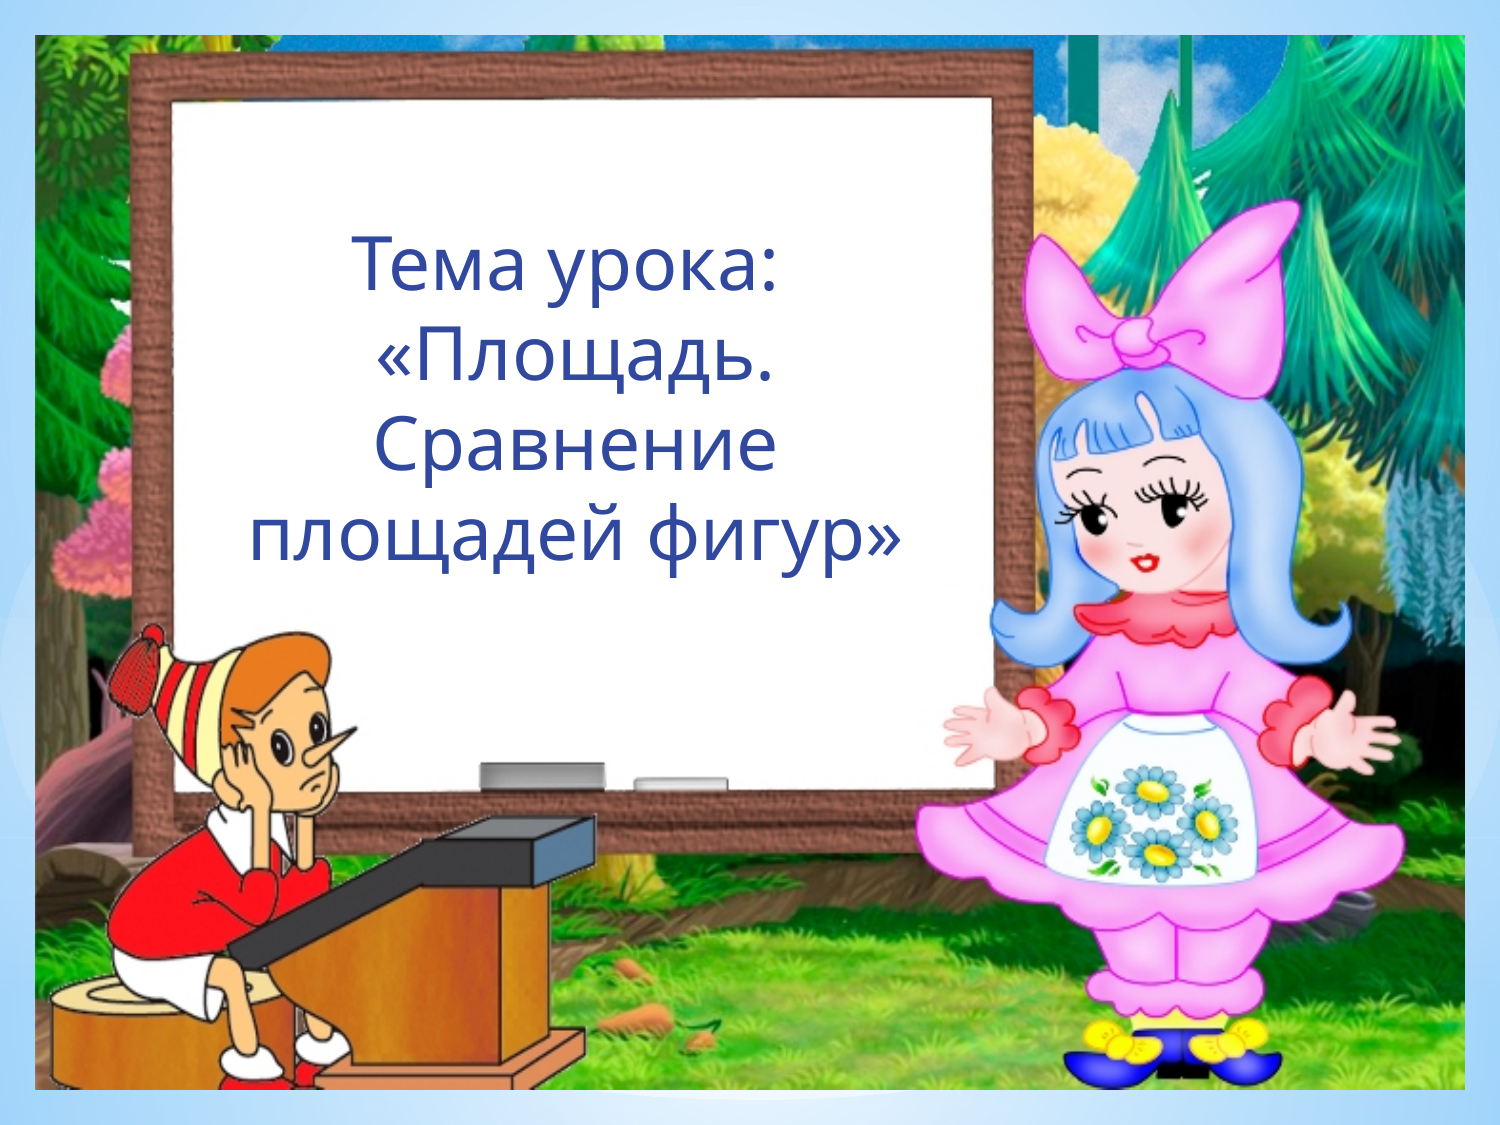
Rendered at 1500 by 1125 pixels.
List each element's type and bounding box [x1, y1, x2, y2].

list [34, 34, 1466, 1091]
